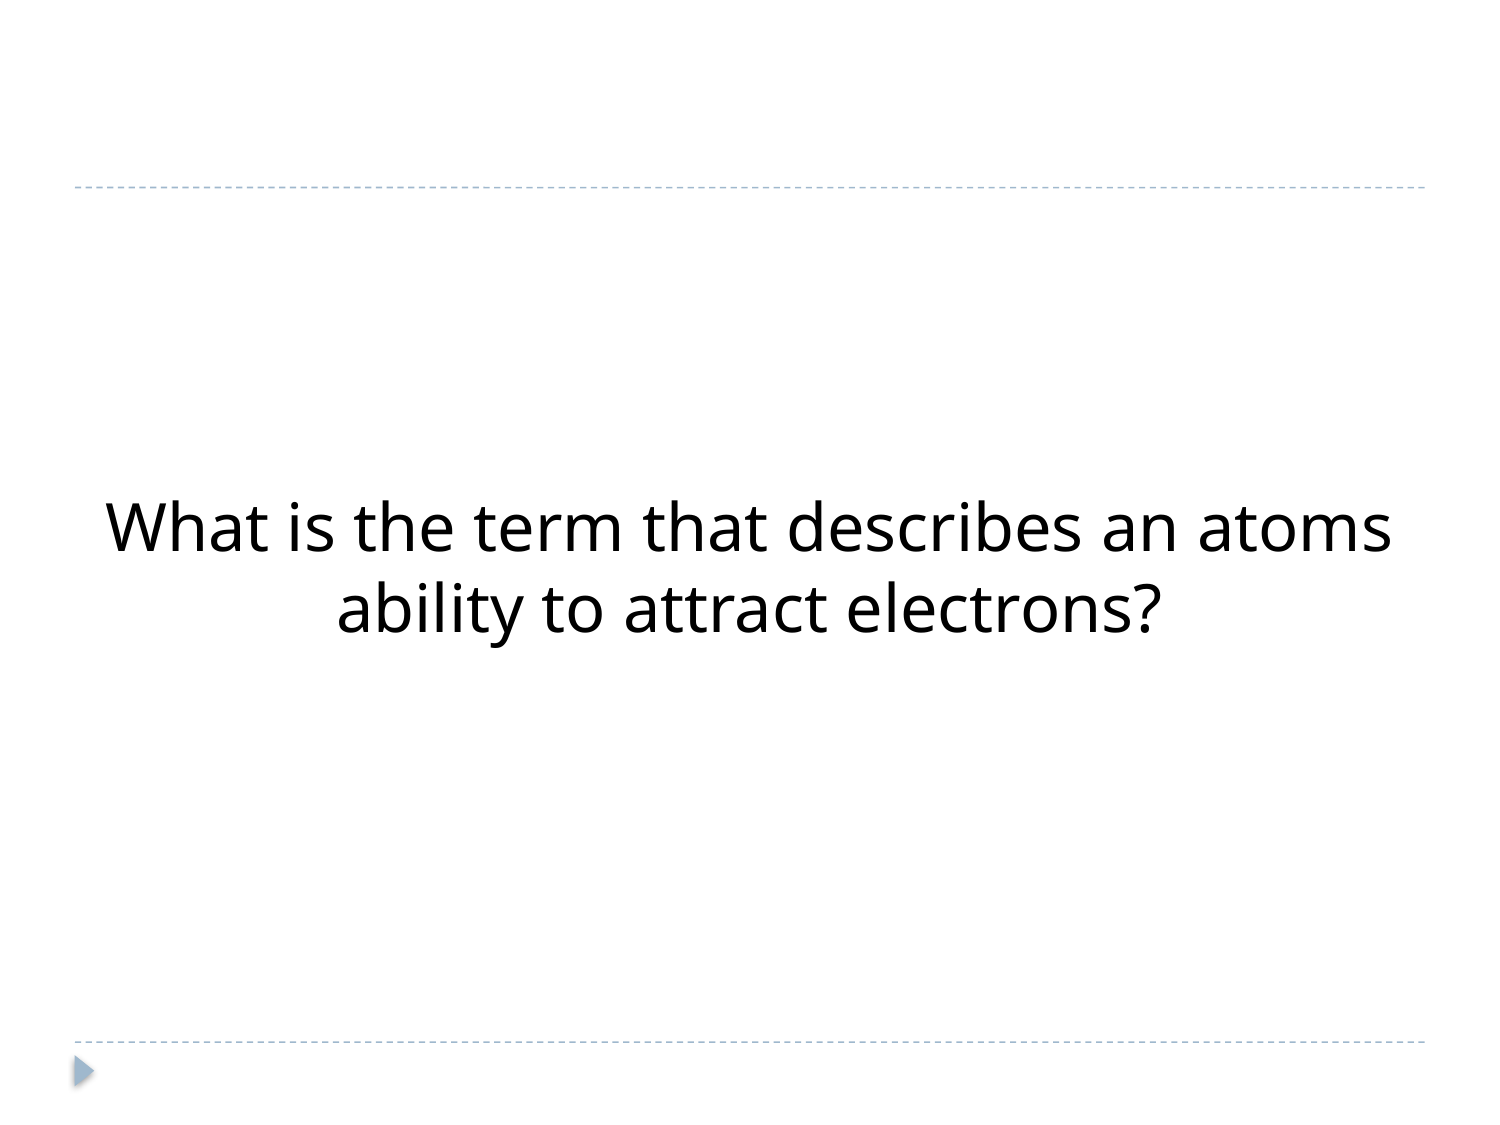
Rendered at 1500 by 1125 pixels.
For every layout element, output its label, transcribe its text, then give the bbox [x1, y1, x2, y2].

list What is the term that describes an atoms ability to attract electrons? [75, 200, 1425, 1010]
